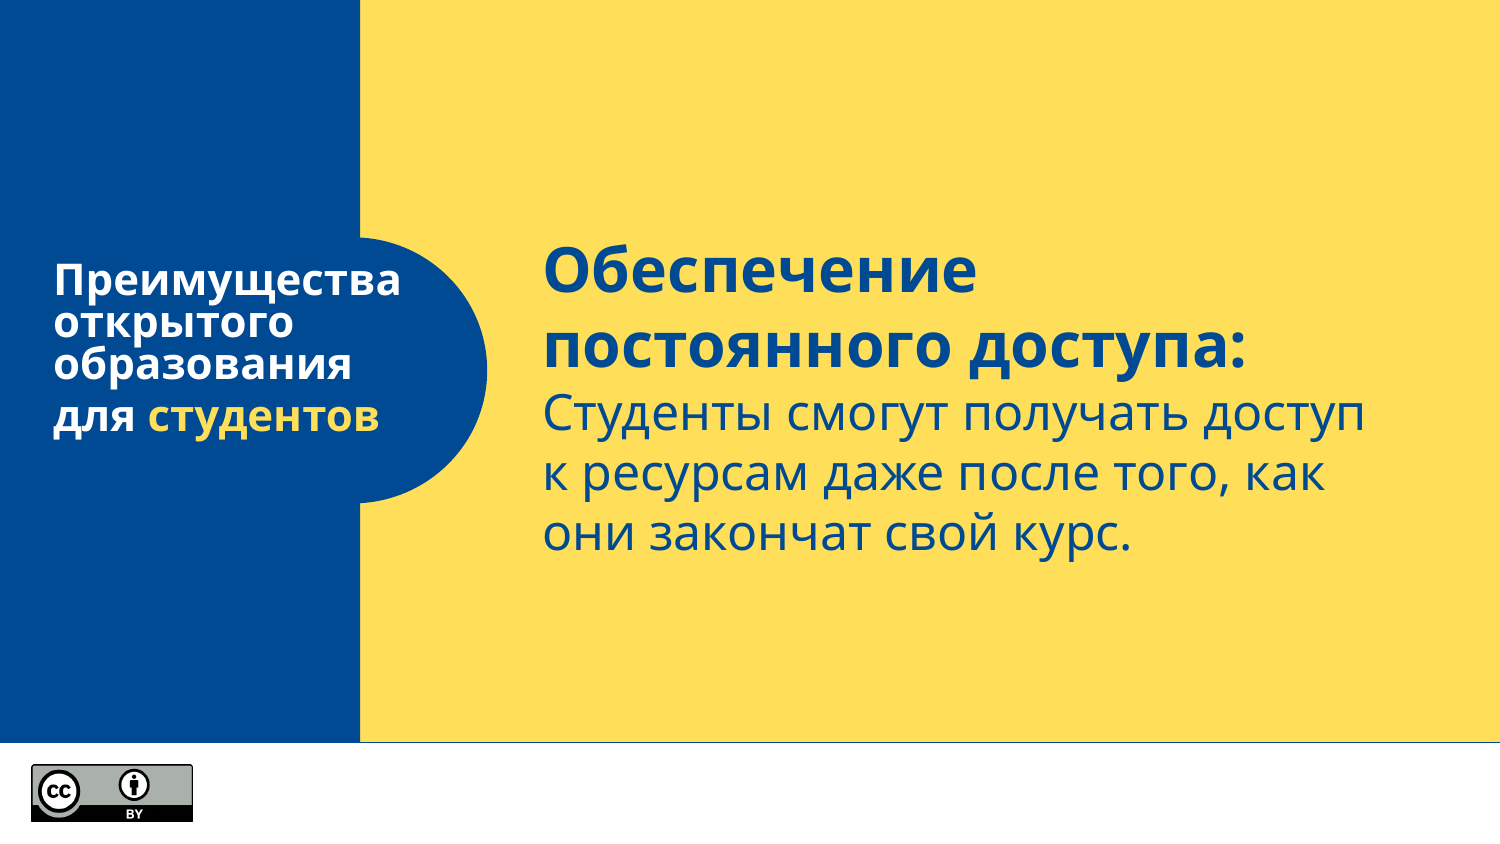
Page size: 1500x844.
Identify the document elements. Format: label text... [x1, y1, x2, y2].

text_box [0, 750, 1500, 844]
picture [31, 764, 193, 822]
text_box [304, 237, 401, 246]
text_box Обеспечение постоянного доступа: Студенты смогут получать доступ к ресурсам даже после того, как они закончат свой курс. [527, 215, 1420, 576]
text_box [250, 255, 488, 504]
text_box Преимущества открытого образования для студентов [38, 246, 421, 457]
text_box [0, 0, 361, 742]
